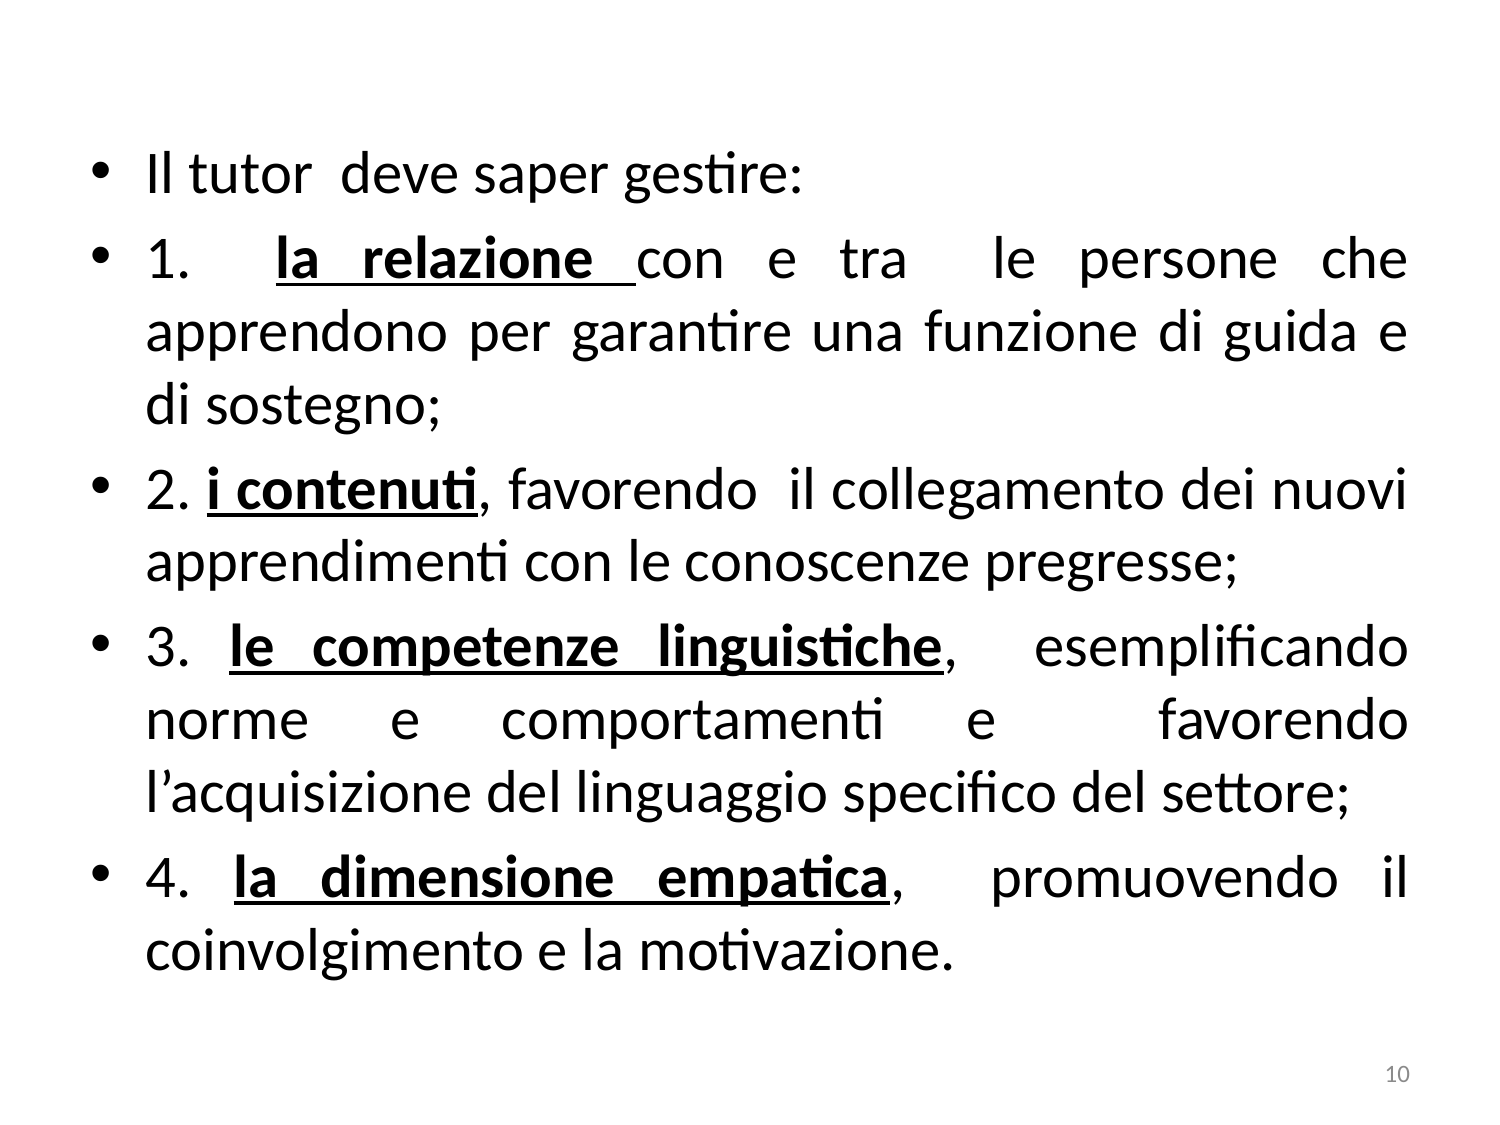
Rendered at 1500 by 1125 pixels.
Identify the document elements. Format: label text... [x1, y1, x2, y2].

slide_number 10 [1074, 1042, 1425, 1103]
list Il tutor deve saper gestire: 1. la relazione con e tra le persone che apprendono per garantire una funzione di guida e di sostegno; 2. i contenuti, favorendo il collegamento dei nuovi apprendimenti con le conoscenze pregresse; 3. le competenze linguistiche, esemplificando norme e comportamenti e favorendo l’acquisizione del linguaggio specifico del settore; 4. la dimensione empatica, promuovendo il coinvolgimento e la motivazione. [75, 125, 1425, 1005]
